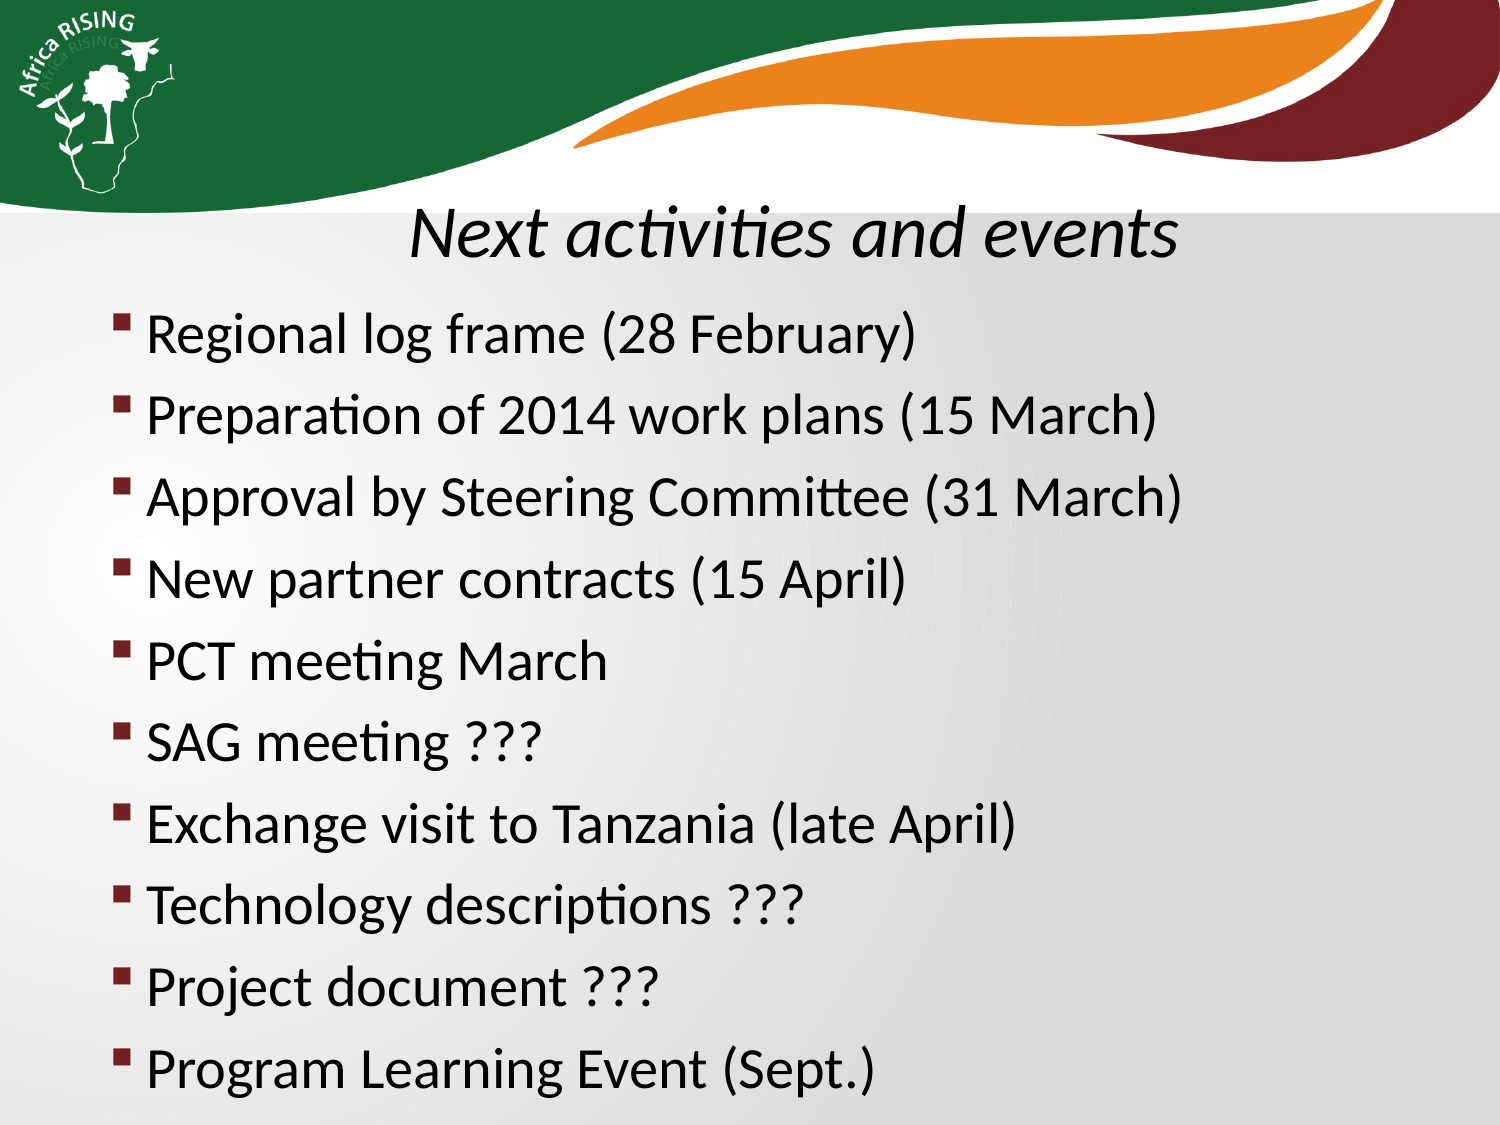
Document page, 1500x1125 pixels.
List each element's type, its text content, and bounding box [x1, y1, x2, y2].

list Regional log frame (28 February) Preparation of 2014 work plans (15 March) Approval by Steering Committee (31 March) New partner contracts (15 April) PCT meeting March SAG meeting ??? Exchange visit to Tanzania (late April) Technology descriptions ??? Project document ??? Program Learning Event (Sept.) [75, 287, 1350, 1075]
picture [0, 0, 1500, 213]
list Next activities and events [375, 174, 1325, 275]
